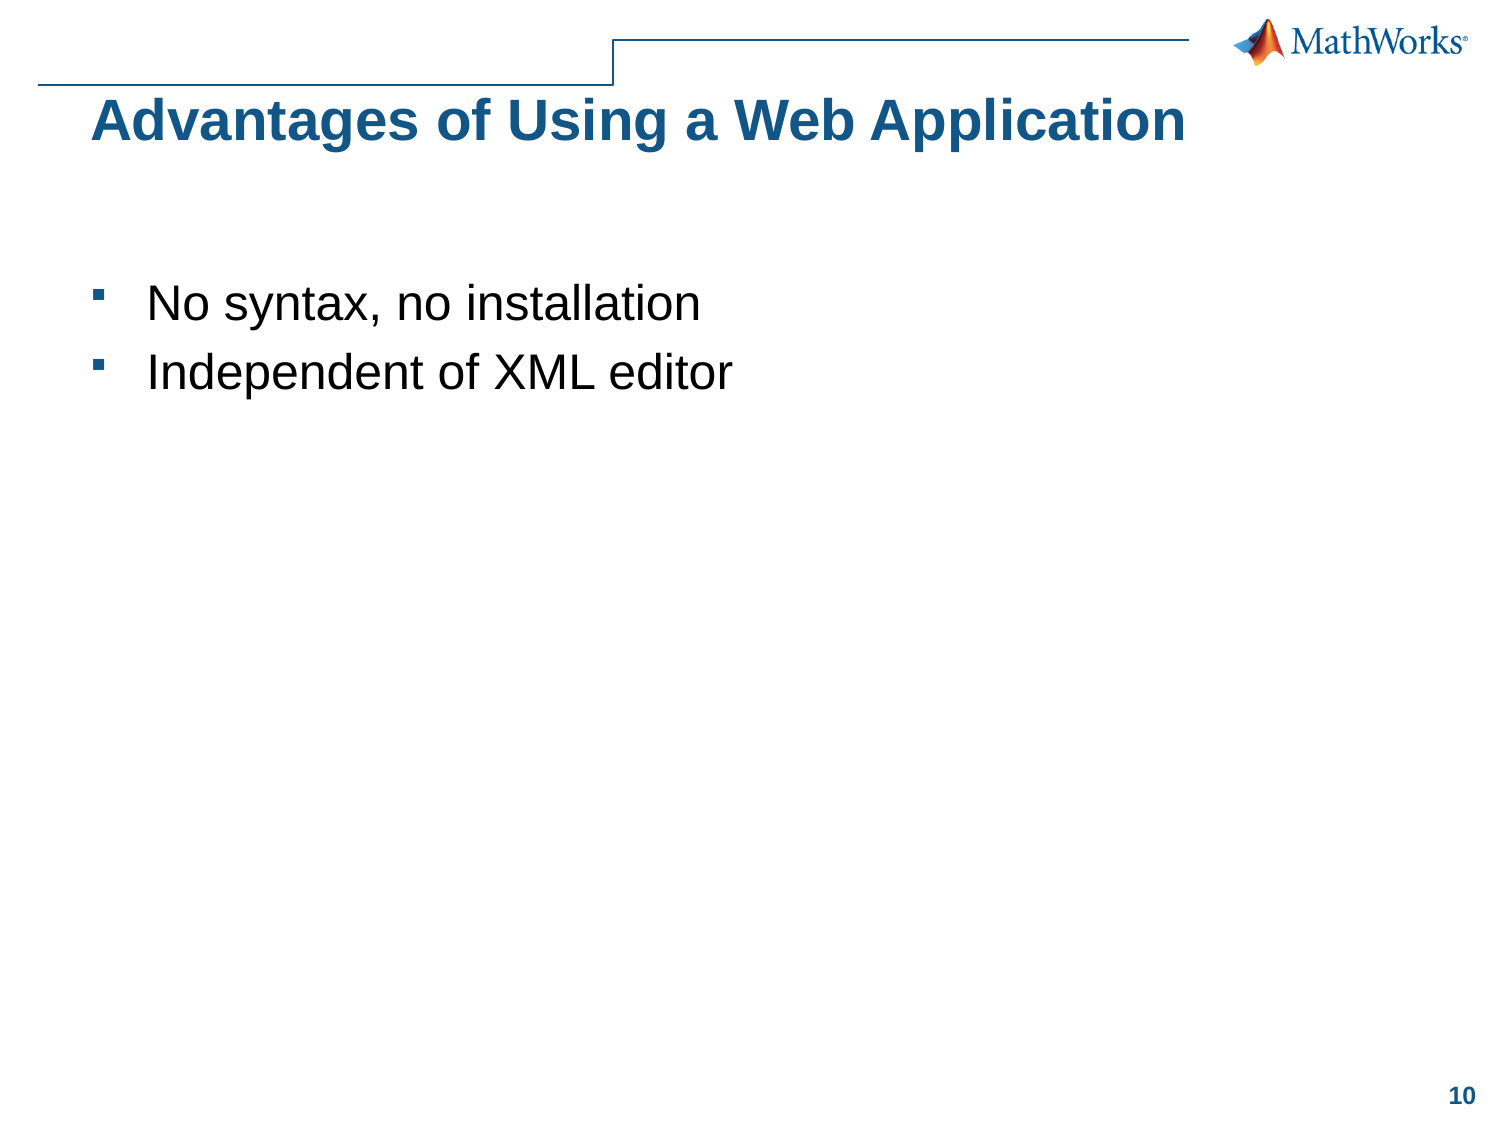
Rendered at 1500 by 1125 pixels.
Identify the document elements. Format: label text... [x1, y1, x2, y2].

picture [1226, 7, 1483, 78]
list No syntax, no installation Independent of XML editor [75, 262, 1400, 1025]
title Advantages of Using a Web Application [75, 75, 1400, 238]
